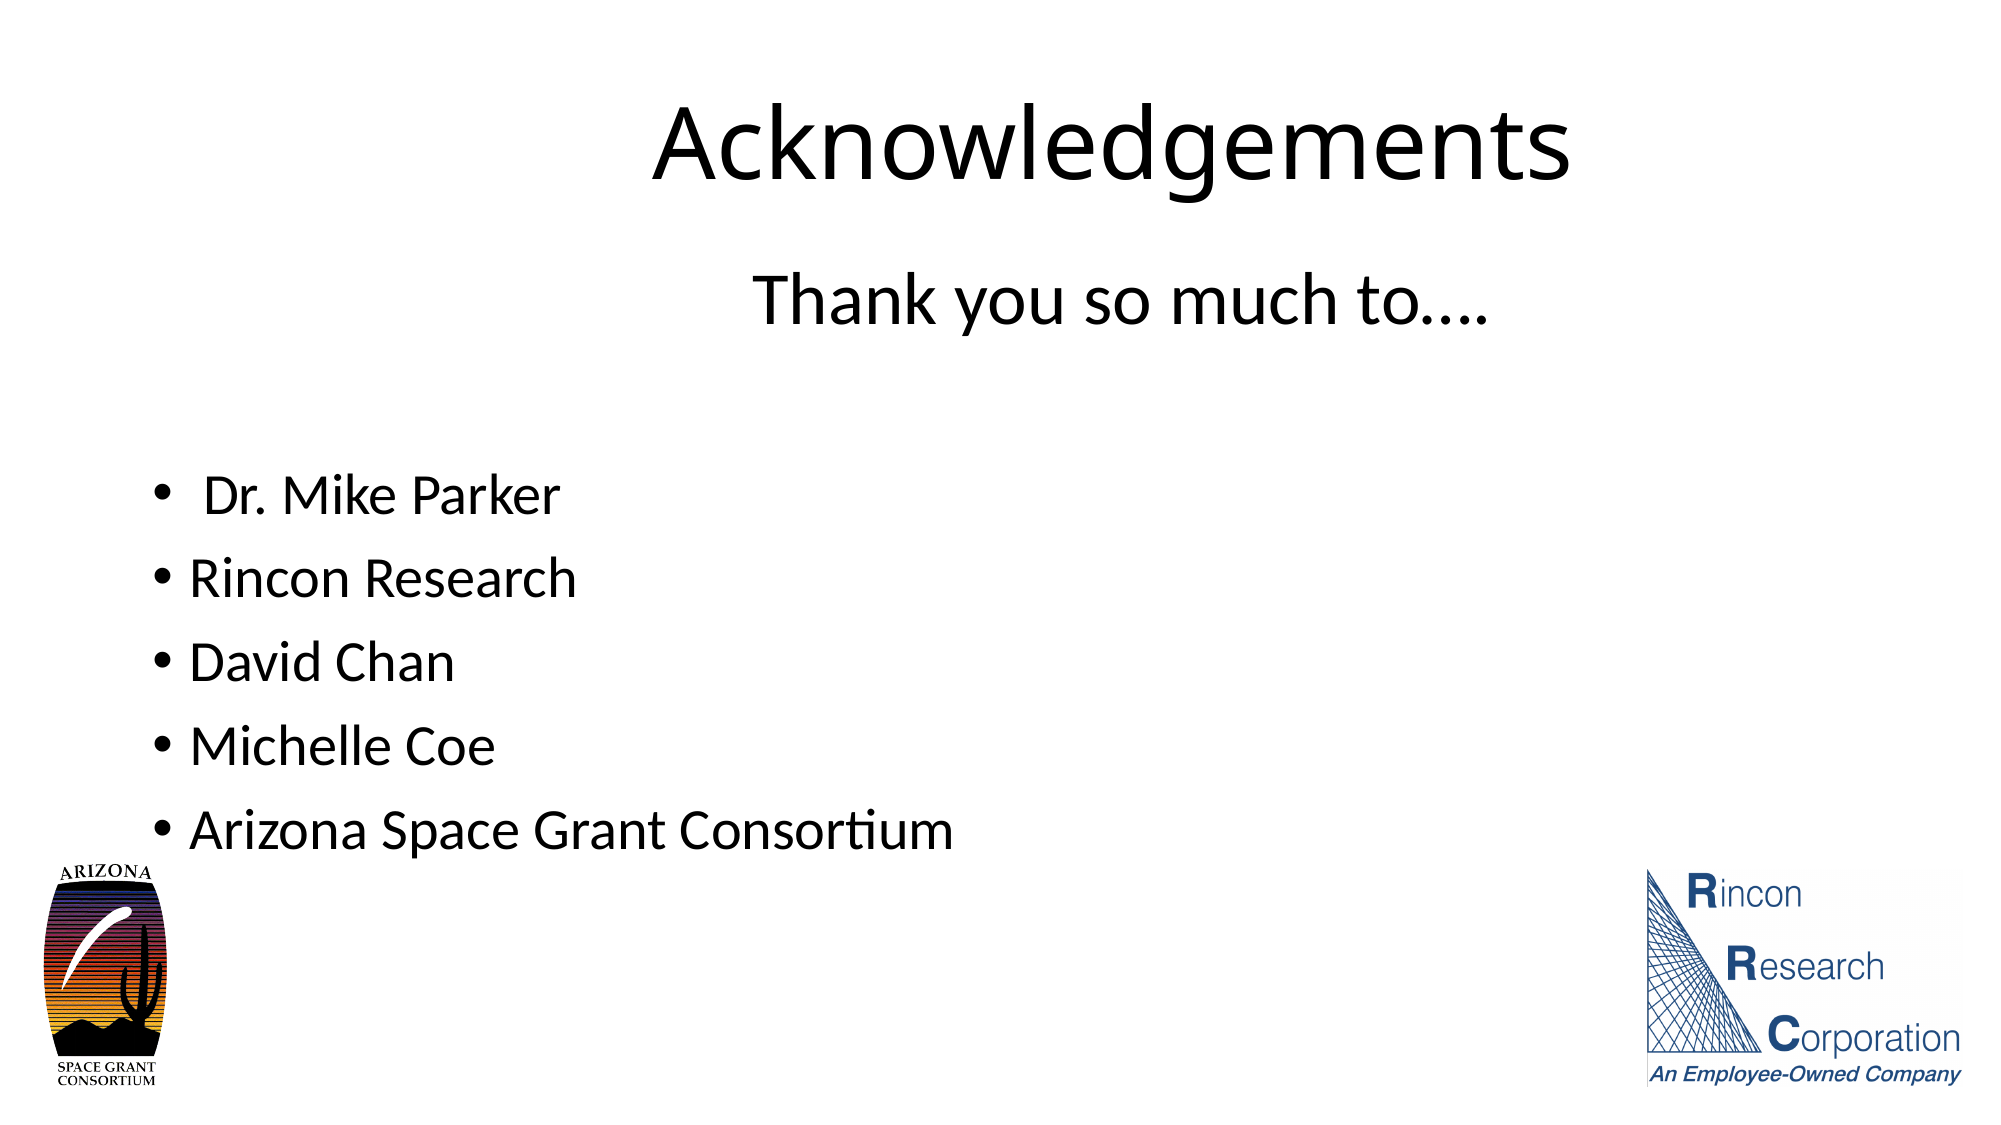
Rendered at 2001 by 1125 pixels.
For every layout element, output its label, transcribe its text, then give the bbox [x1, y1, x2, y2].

picture [37, 860, 170, 1087]
picture [1646, 869, 1963, 1087]
list Thank you so much to…. Dr. Mike Parker Rincon Research David Chan Michelle Coe Arizona Space Grant Consortium [137, 252, 1863, 967]
title Acknowledgements [37, 38, 1763, 256]
